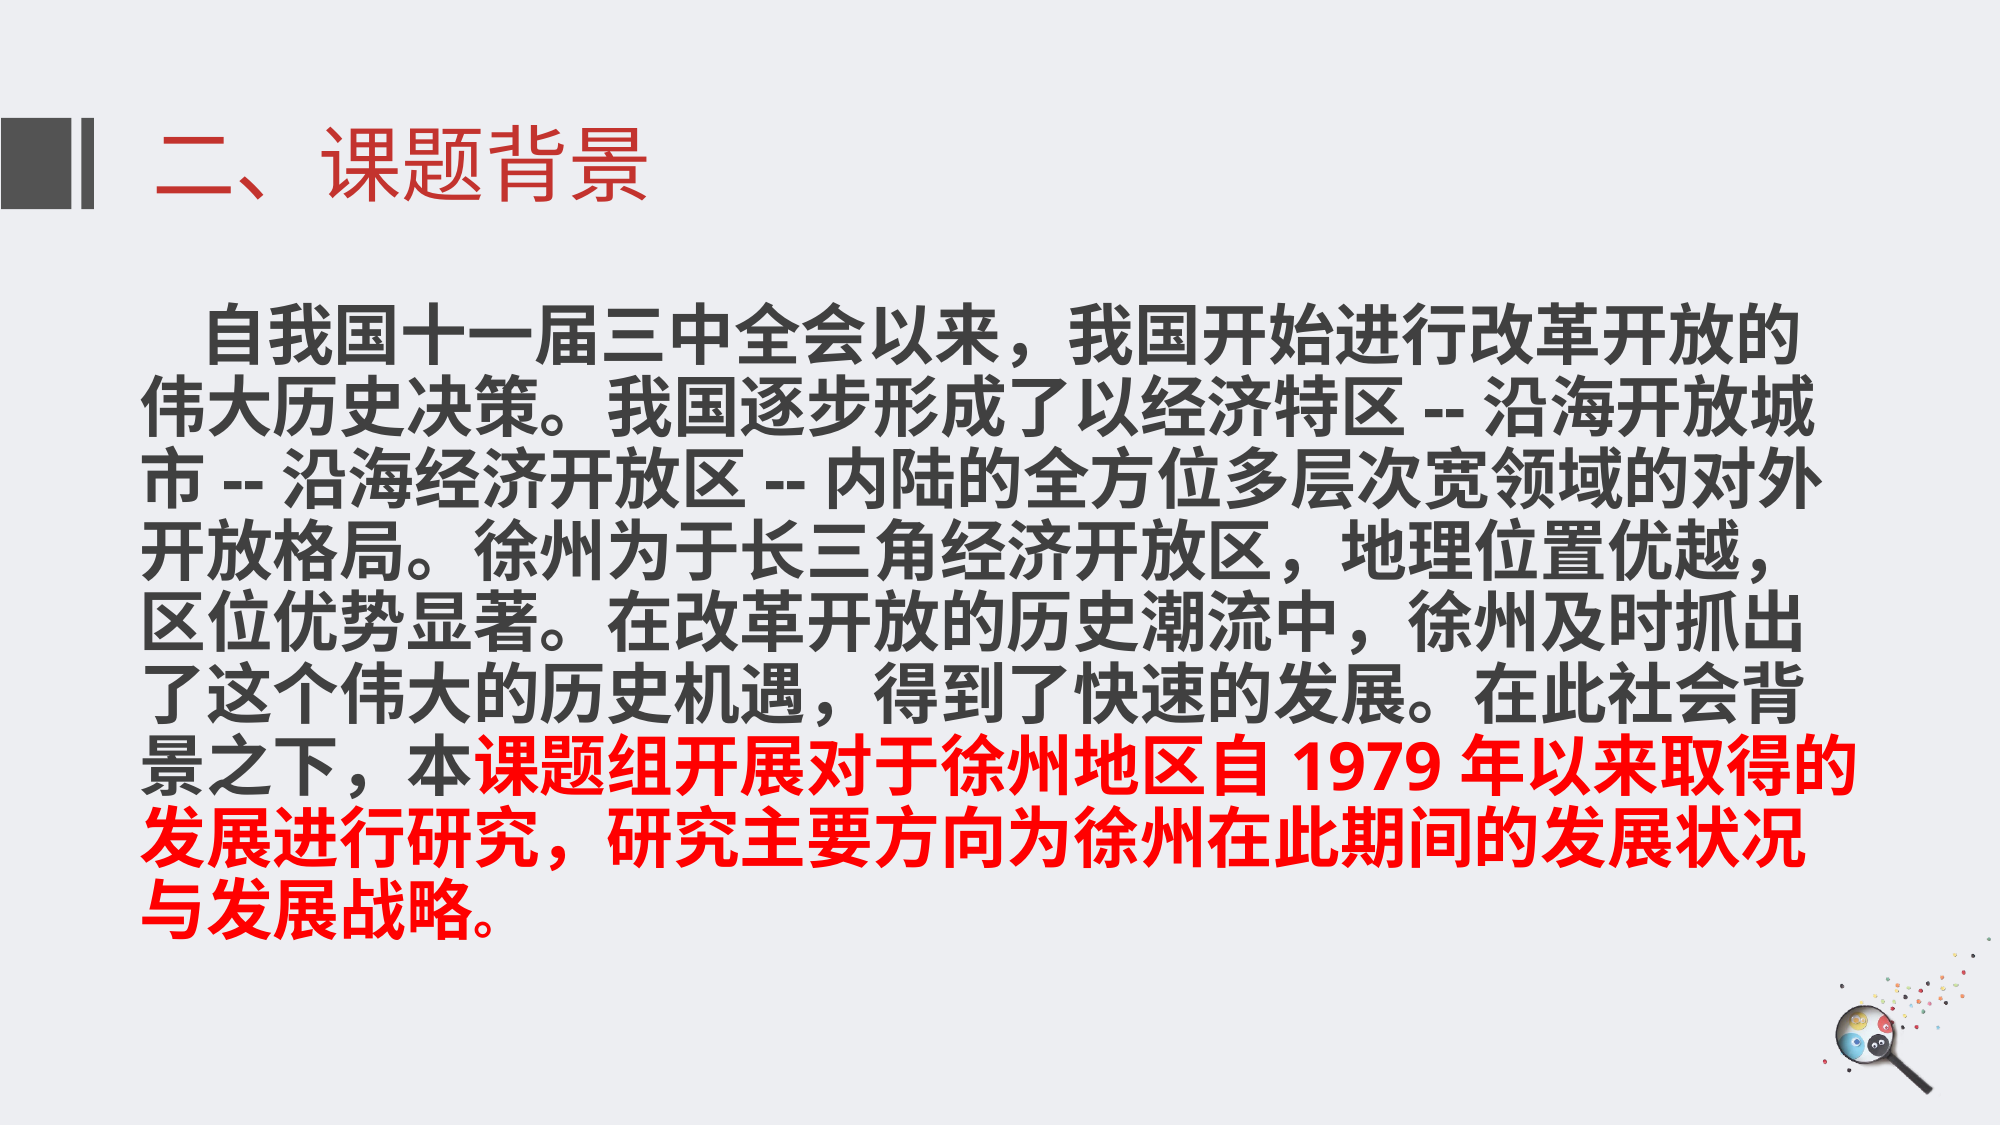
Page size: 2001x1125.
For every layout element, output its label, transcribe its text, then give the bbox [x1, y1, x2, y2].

picture [1808, 932, 1993, 1103]
list 自我国十一届三中全会以来，我国开始进行改革开放的伟大历史决策。我国逐步形成了以经济特区--沿海开放城市--沿海经济开放区--内陆的全方位多层次宽领域的对外开放格局。徐州为于长三角经济开放区，地理位置优越，区位优势显著。在改革开放的历史潮流中，徐州及时抓出了这个伟大的历史机遇，得到了快速的发展。在此社会背景之下，本课题组开展对于徐州地区自1979年以来取得的发展进行研究，研究主要方向为徐州在此期间的发展状况与发展战略。 [124, 294, 1876, 1008]
title 二、课题背景 [137, 59, 1863, 278]
